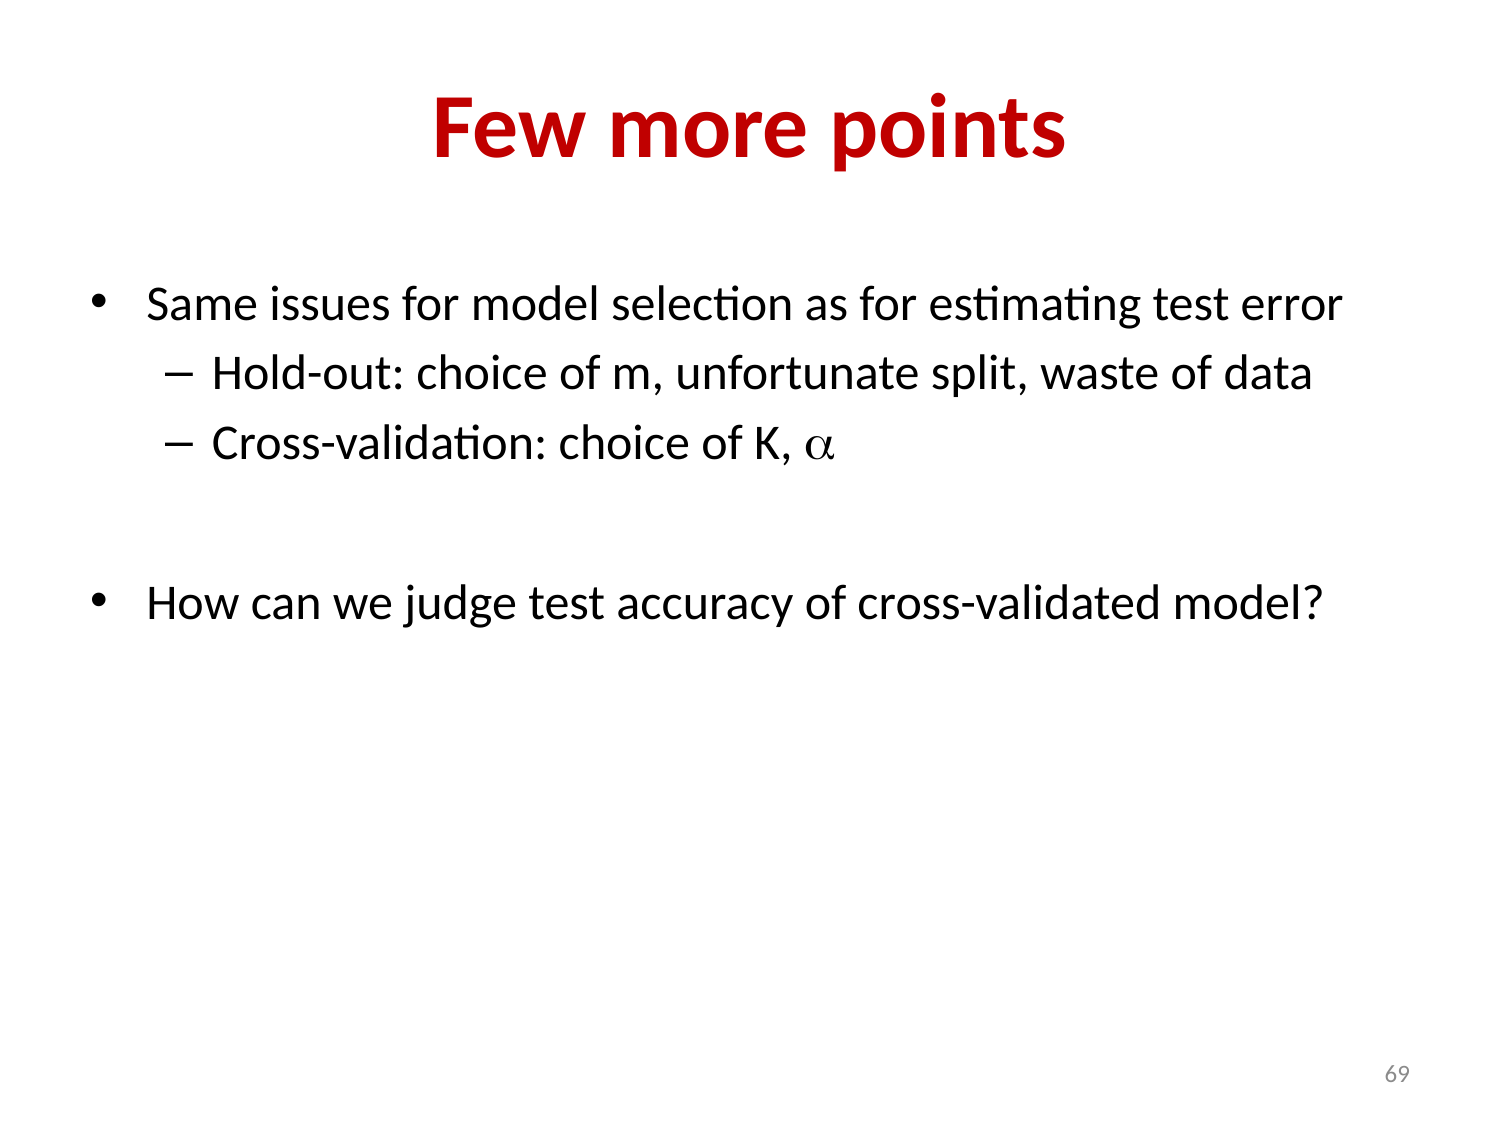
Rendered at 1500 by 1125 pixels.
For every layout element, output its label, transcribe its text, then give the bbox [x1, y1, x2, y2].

slide_number 69 [1074, 1042, 1425, 1103]
list Same issues for model selection as for estimating test error Hold-out: choice of m, unfortunate split, waste of data Cross-validation: choice of K, a How can we judge test accuracy of cross-validated model? [75, 262, 1425, 1005]
text_box Few more points [50, 0, 1450, 242]
